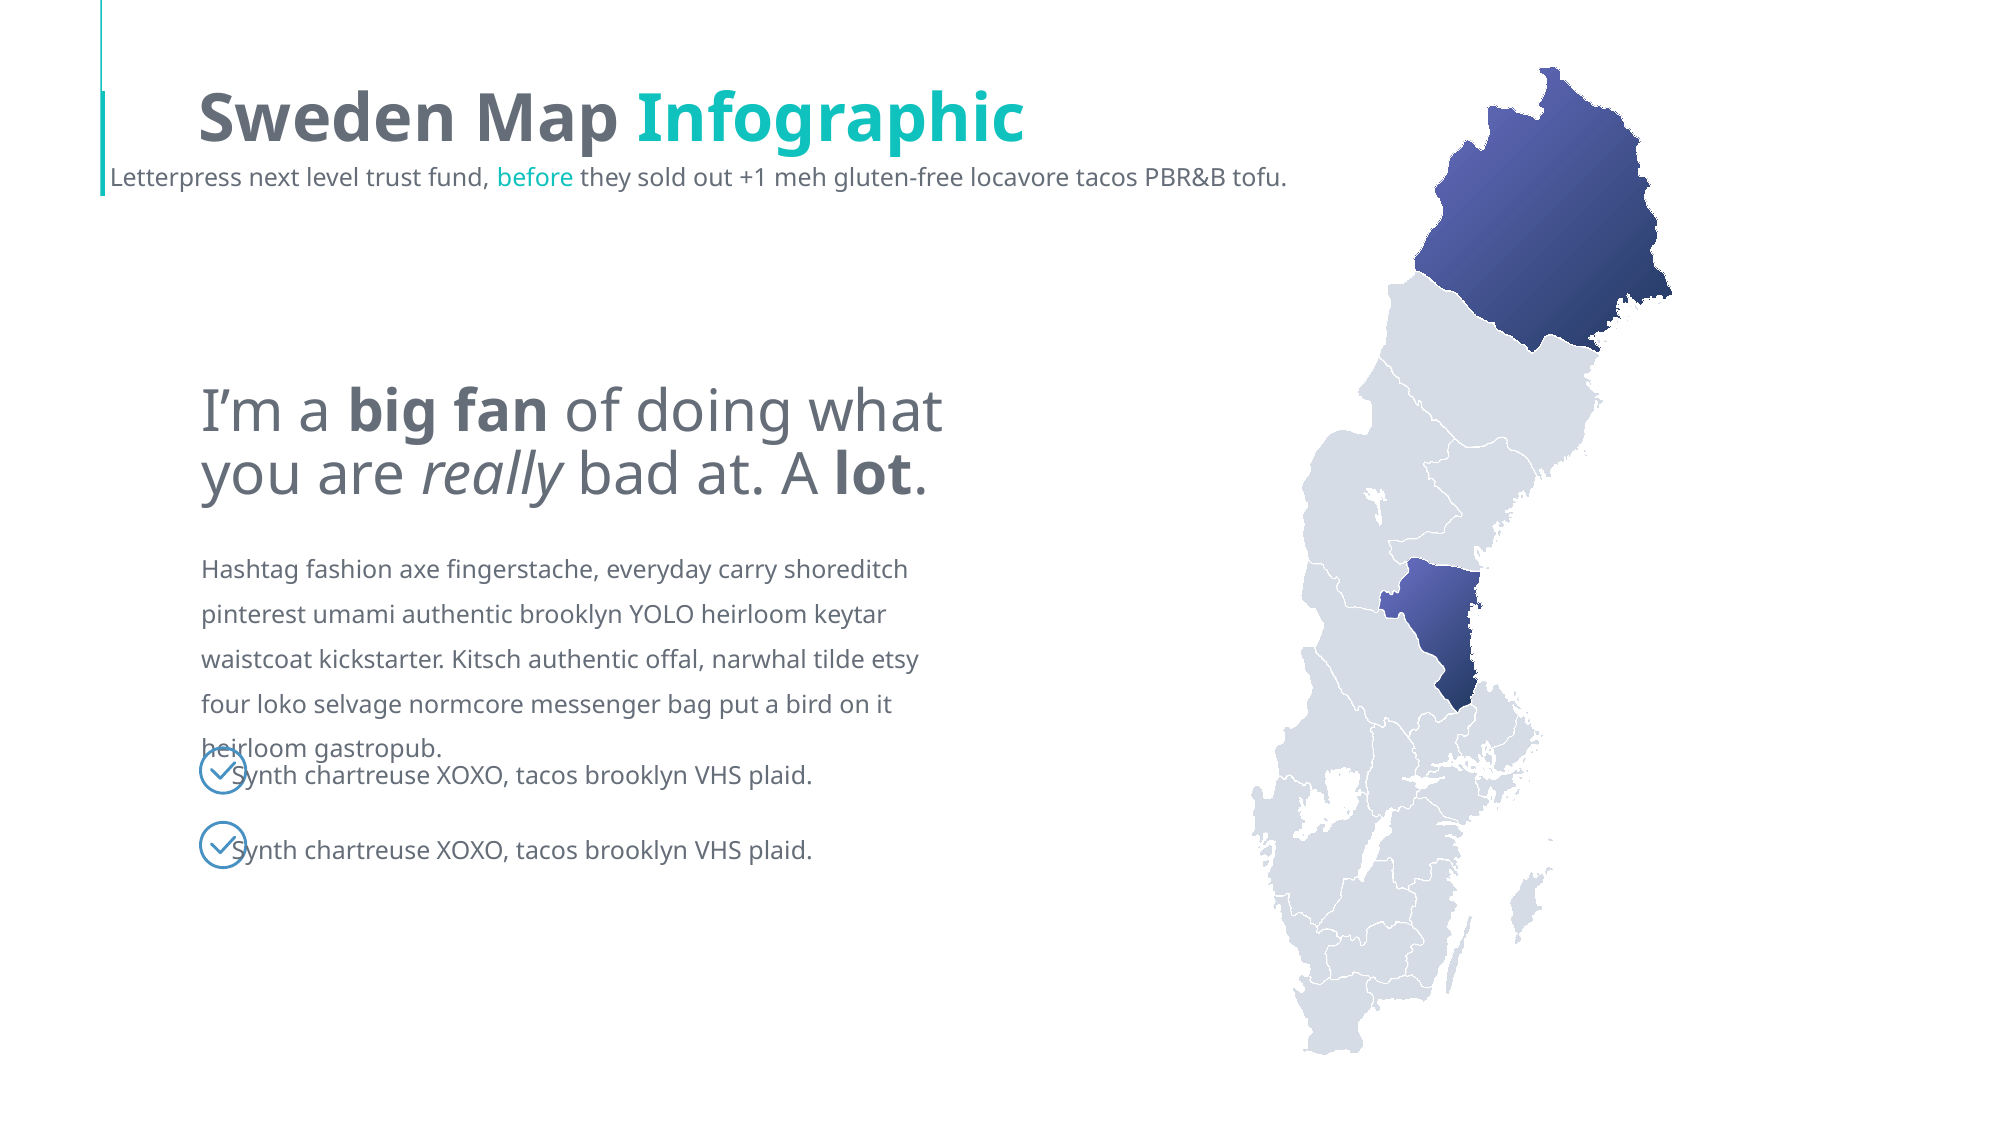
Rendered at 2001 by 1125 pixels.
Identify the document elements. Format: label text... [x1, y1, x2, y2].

text_box Synth chartreuse XOXO, tacos brooklyn VHS plaid. [216, 743, 829, 797]
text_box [1250, 66, 1673, 1057]
text_box I’m a big fan of doing what you are really bad at. A lot. [186, 373, 1005, 515]
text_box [200, 822, 246, 868]
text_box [200, 747, 246, 794]
text_box Hashtag fashion axe fingerstache, everyday carry shoreditch pinterest umami authentic brooklyn YOLO heirloom keytar waistcoat kickstarter. Kitsch authentic offal, narwhal tilde etsy four loko selvage normcore messenger bag put a bird on it heirloom gastropub. [186, 531, 985, 771]
text_box Synth chartreuse XOXO, tacos brooklyn VHS plaid. [216, 817, 829, 872]
text_box Sweden Map Infographic [183, 66, 1250, 154]
text_box Letterpress next level trust fund, before they sold out +1 meh gluten-free locavore tacos PBR&B tofu. [95, 154, 1250, 199]
